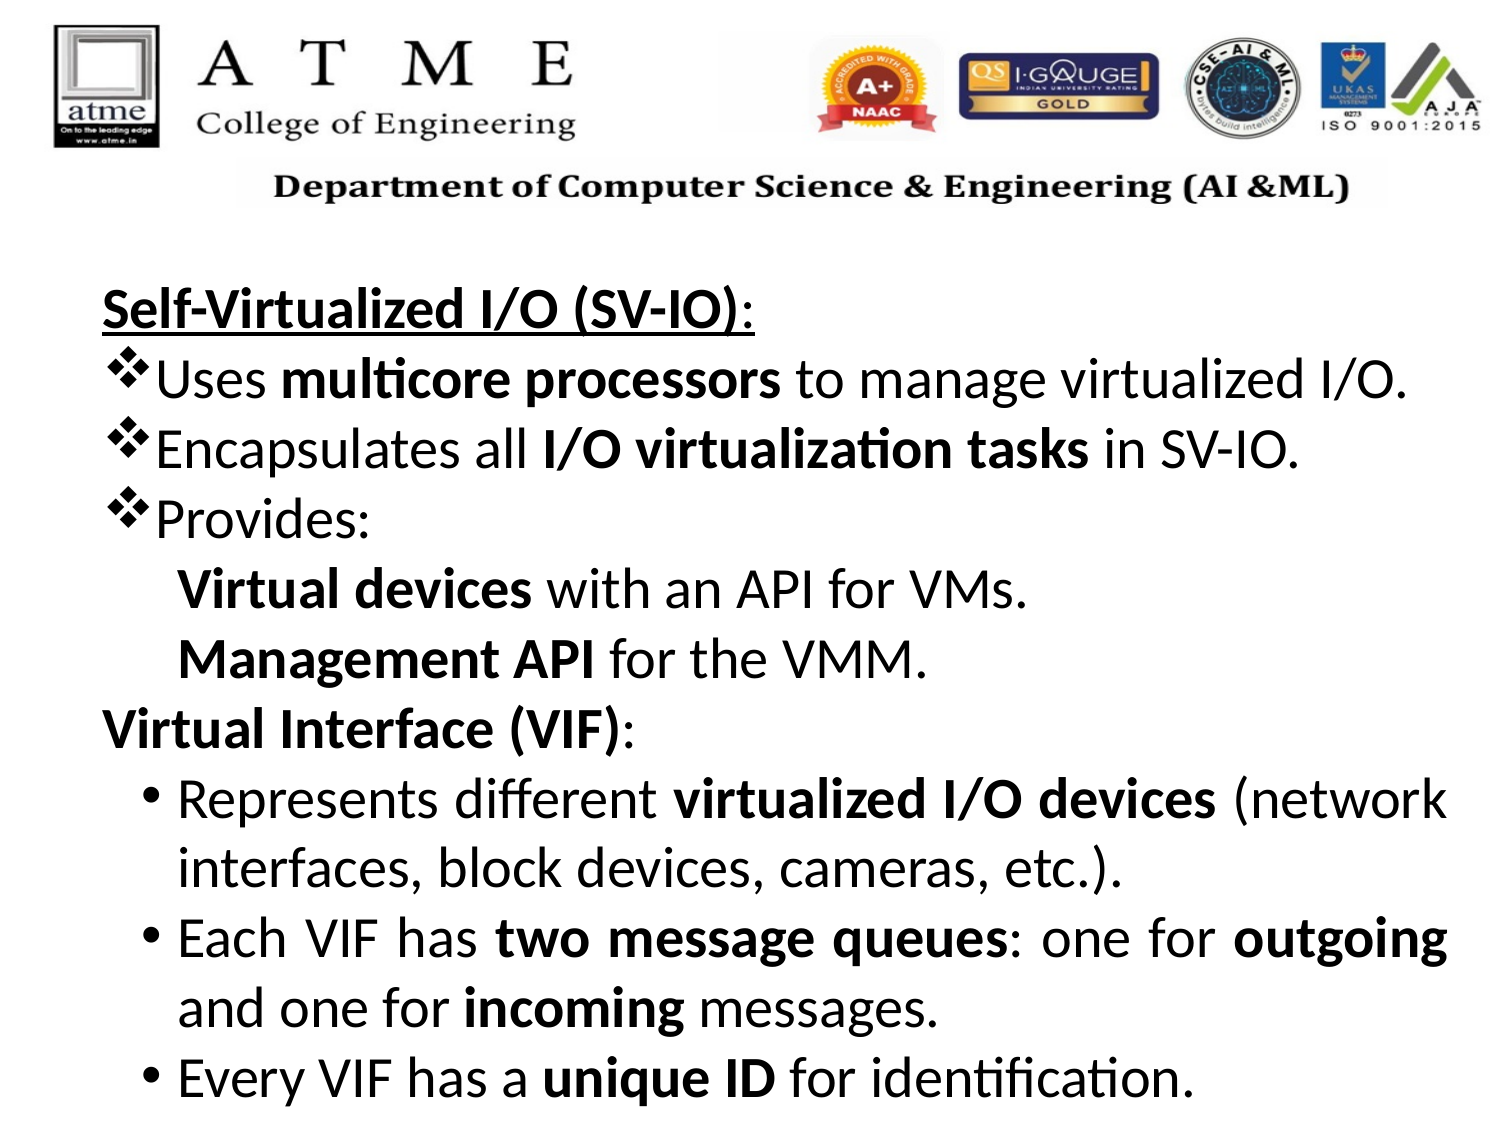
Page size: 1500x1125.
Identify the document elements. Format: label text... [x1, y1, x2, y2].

picture [24, 0, 1500, 226]
text_box Self-Virtualized I/O (SV-IO): Uses multicore processors to manage virtualized I/O. Encapsulates all I/O virtualization tasks in SV-IO. Provides: Virtual devices with an API for VMs. Management API for the VMM. Virtual Interface (VIF): Represents different virtualized I/O devices (network interfaces, block devices, cameras, etc.). Each VIF has two message queues: one for outgoing and one for incoming messages. Every VIF has a unique ID for identification. [87, 262, 1463, 1117]
